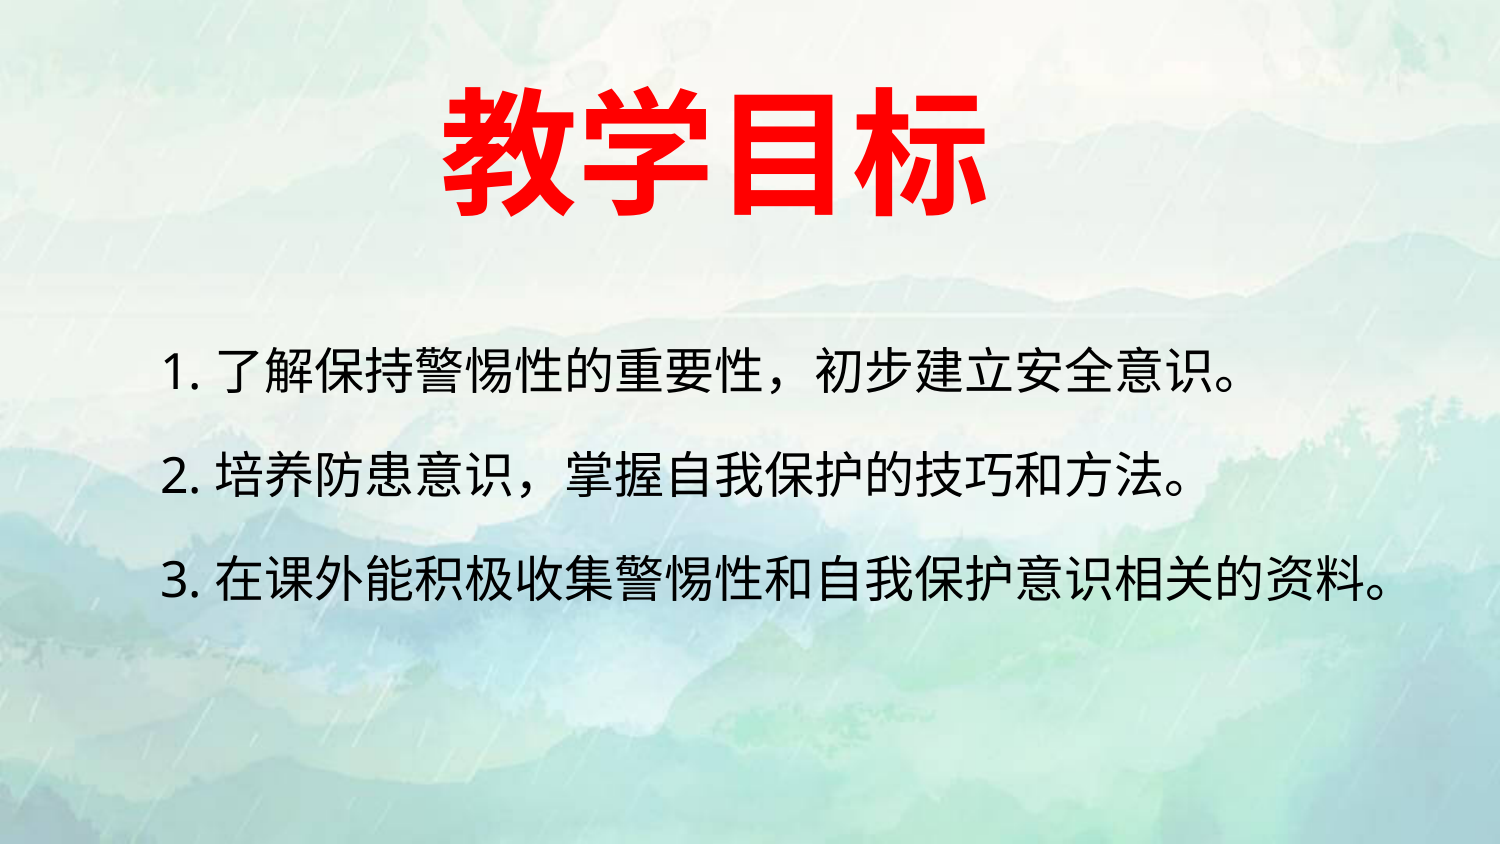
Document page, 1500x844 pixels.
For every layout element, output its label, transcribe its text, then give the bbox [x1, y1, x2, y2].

picture [0, 0, 1500, 844]
list 1.了解保持警惕性的重要性，初步建立安全意识。 2.培养防患意识，掌握自我保护的技巧和方法。 3.在课外能积极收集警惕性和自我保护意识相关的资料。 [60, 303, 1488, 663]
title 教学目标 [342, 78, 1089, 242]
